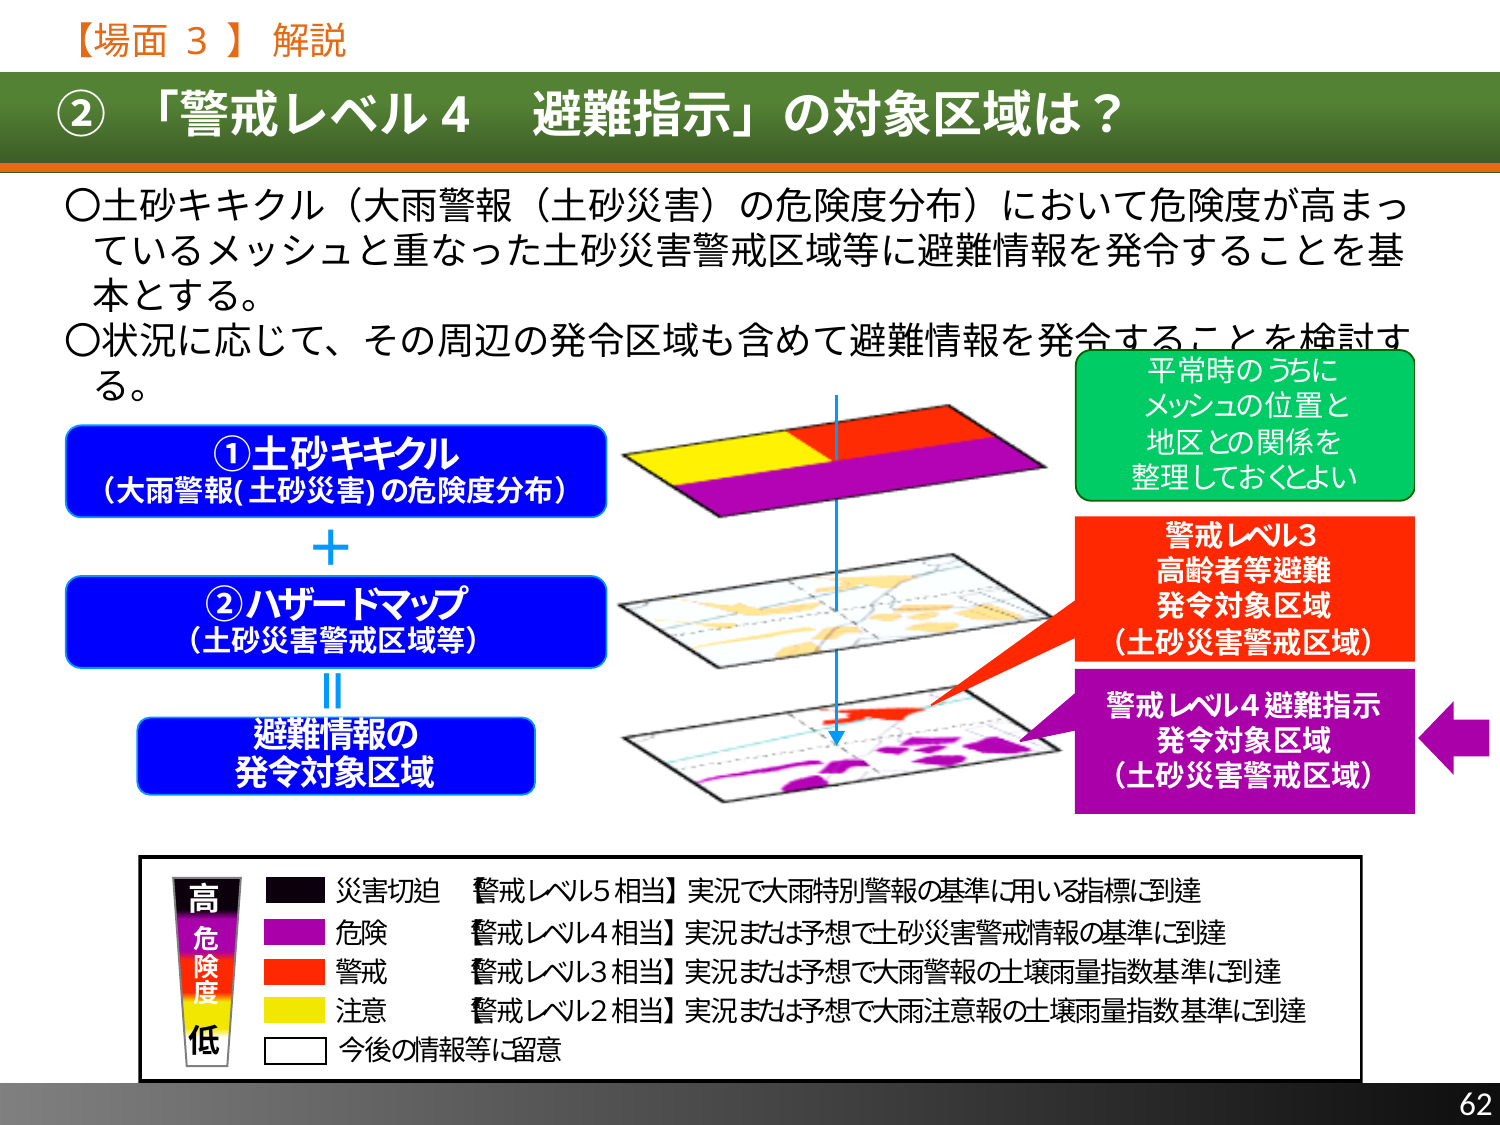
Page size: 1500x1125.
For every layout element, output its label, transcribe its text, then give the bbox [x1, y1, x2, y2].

picture [63, 338, 1415, 815]
list 【場面 3 】 解説 [41, 14, 1336, 60]
title ② 「警戒レベル4 避難指示」の対象区域は？ [41, 59, 1500, 173]
text_box 〇土砂キキクル（大雨警報（土砂災害）の危険度分布）において危険度が高まっているメッシュと重なった土砂災害警戒区域等に避難情報を発令することを基本とする。 〇状況に応じて、その周辺の発令区域も含めて避難情報を発令することを検討する。 [49, 174, 1433, 415]
text_box [1416, 698, 1491, 778]
picture [137, 853, 1363, 1085]
slide_number 62 [1170, 1072, 1500, 1125]
